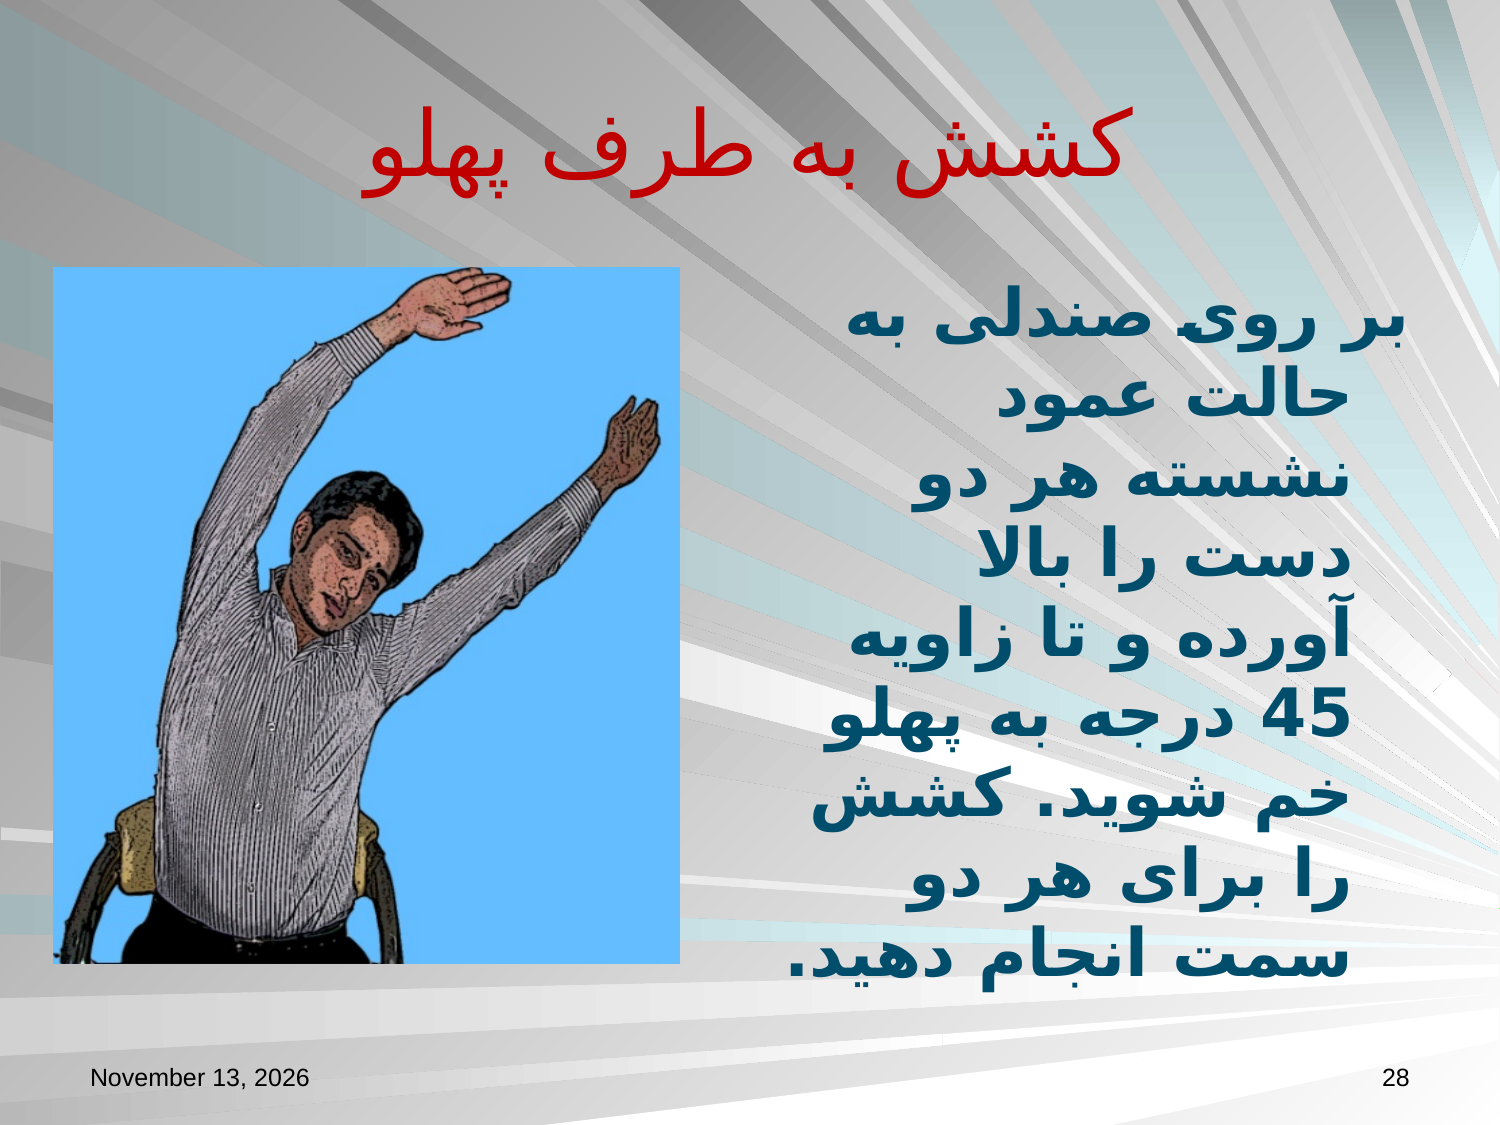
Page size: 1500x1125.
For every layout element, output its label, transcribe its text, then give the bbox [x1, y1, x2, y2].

slide_number 28 [1074, 1023, 1426, 1100]
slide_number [74, 1023, 426, 1100]
list بر روی صندلی به حالت عمود نشسته هر دو دست را بالا آورده و تا زاویه 45 درجه به پهلو خم شوید. کشش را برای هر دو سمت انجام دهید. [762, 262, 1426, 1006]
title کشش به طرف پهلو [74, 45, 1426, 234]
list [52, 266, 680, 965]
